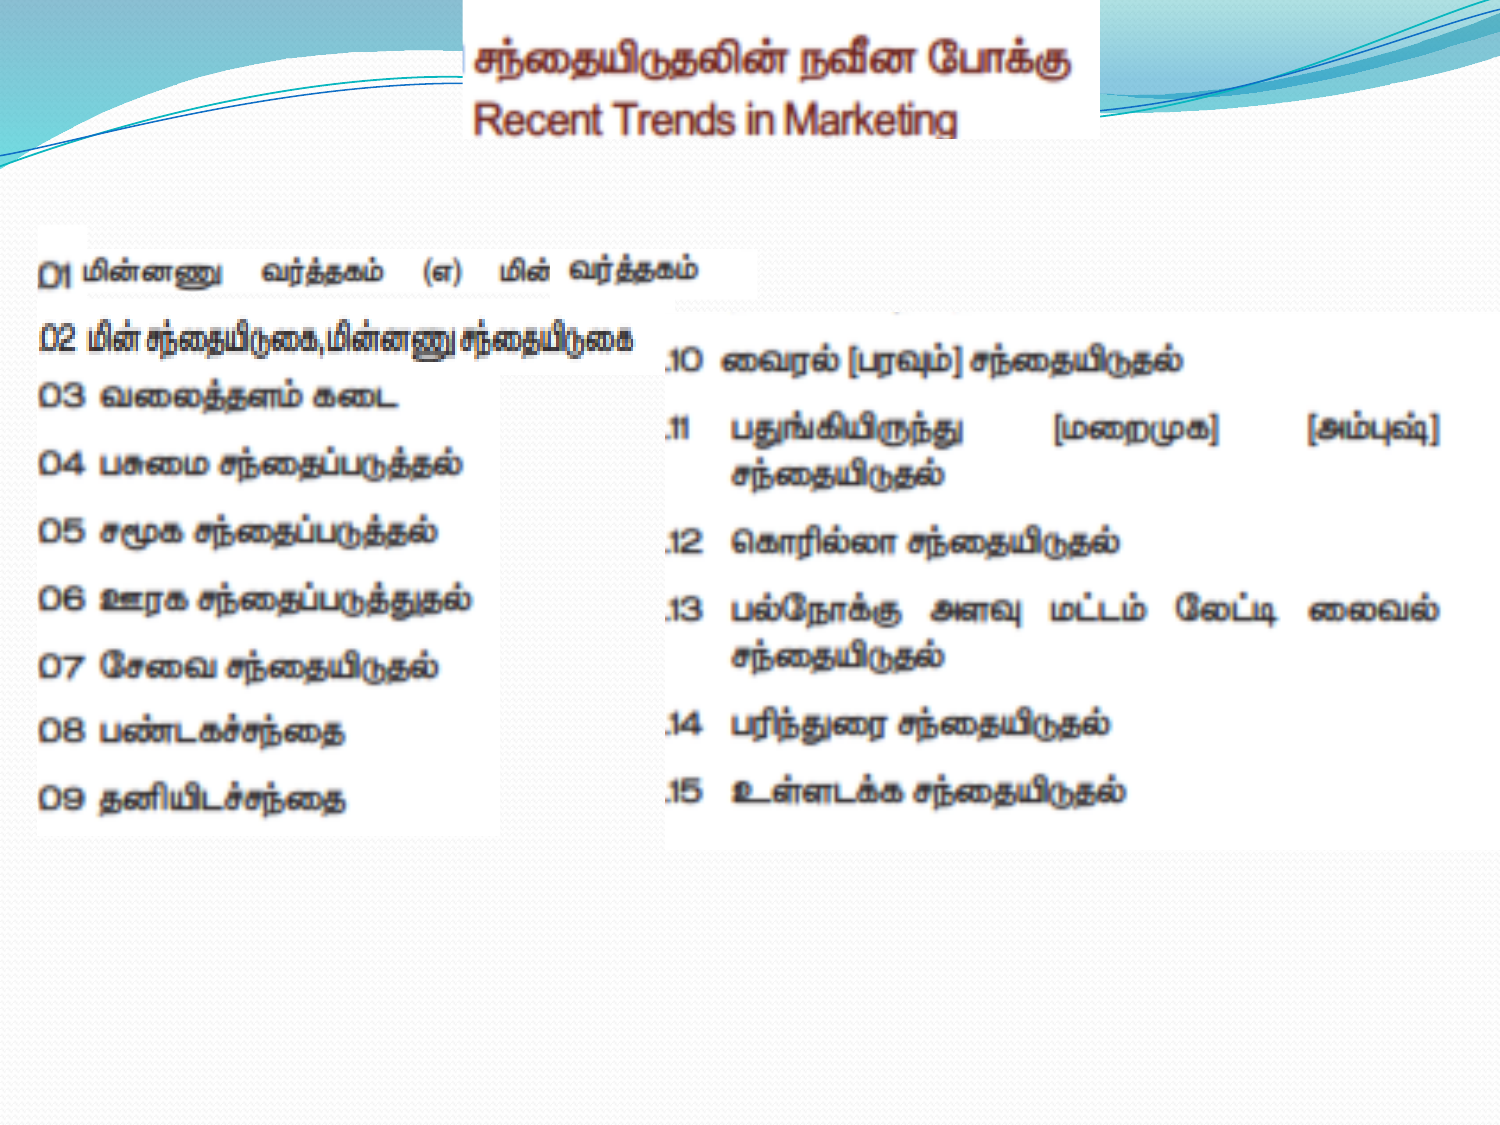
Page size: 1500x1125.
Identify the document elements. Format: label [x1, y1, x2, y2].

picture [462, 0, 1101, 139]
picture [664, 312, 1500, 851]
picture [37, 224, 759, 836]
